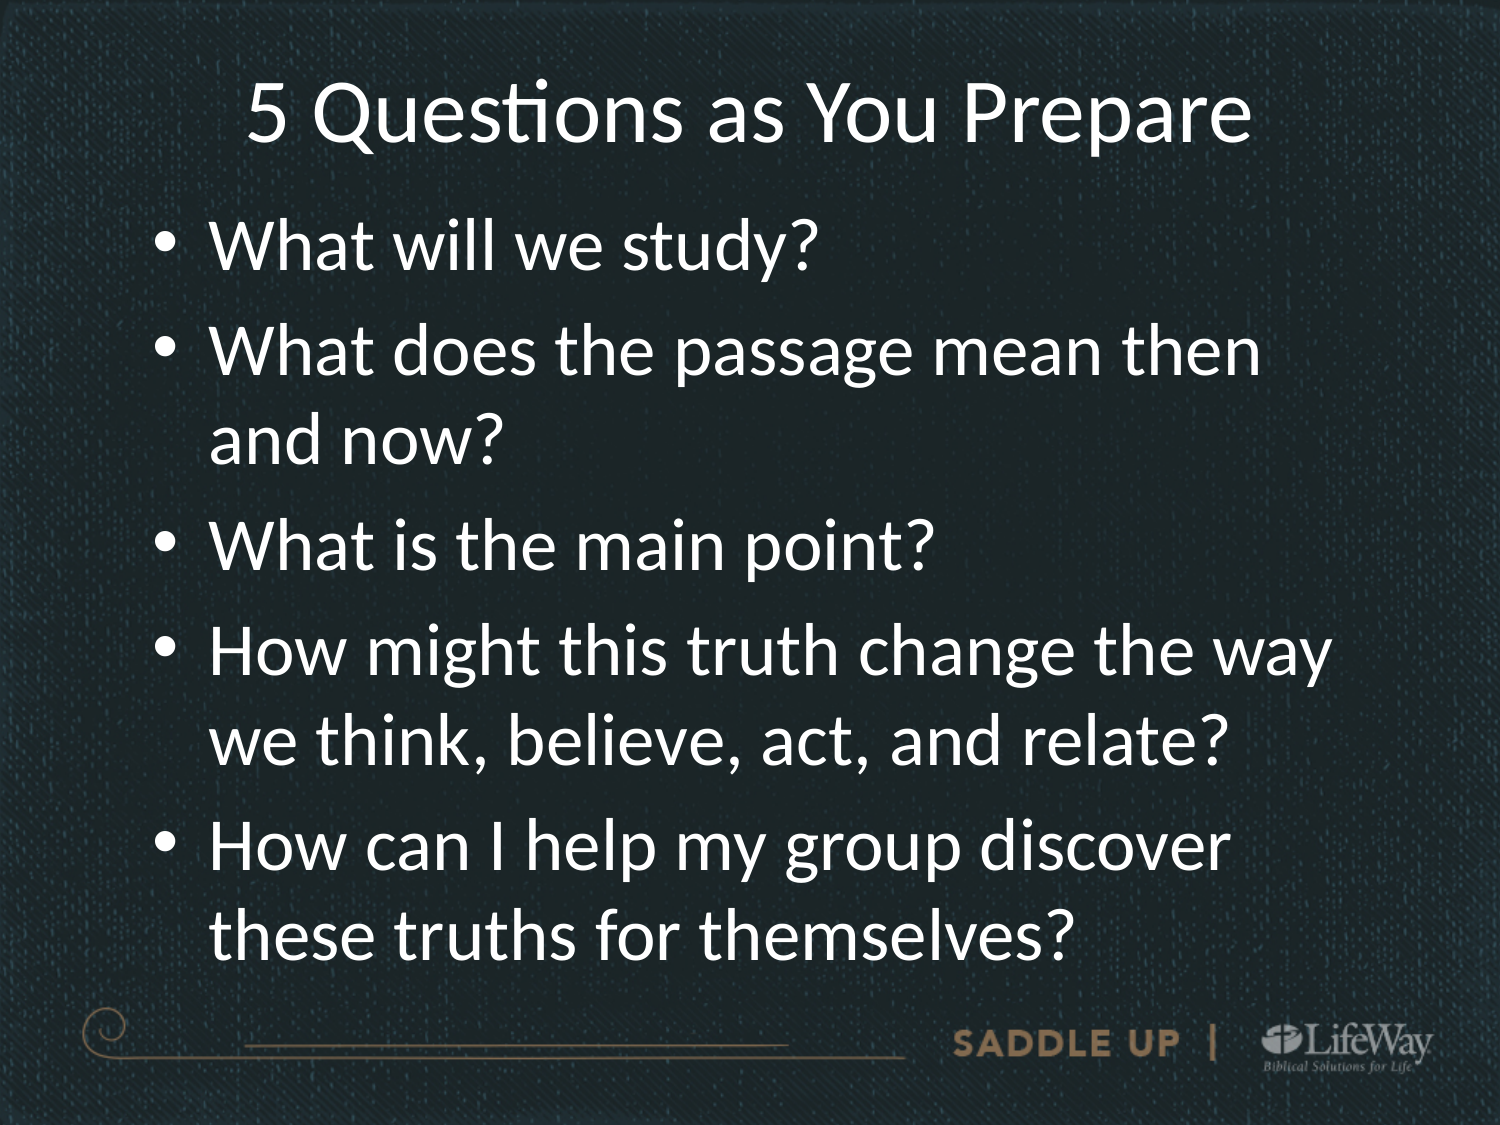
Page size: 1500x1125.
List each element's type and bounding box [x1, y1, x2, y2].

list [0, 0, 1500, 1125]
